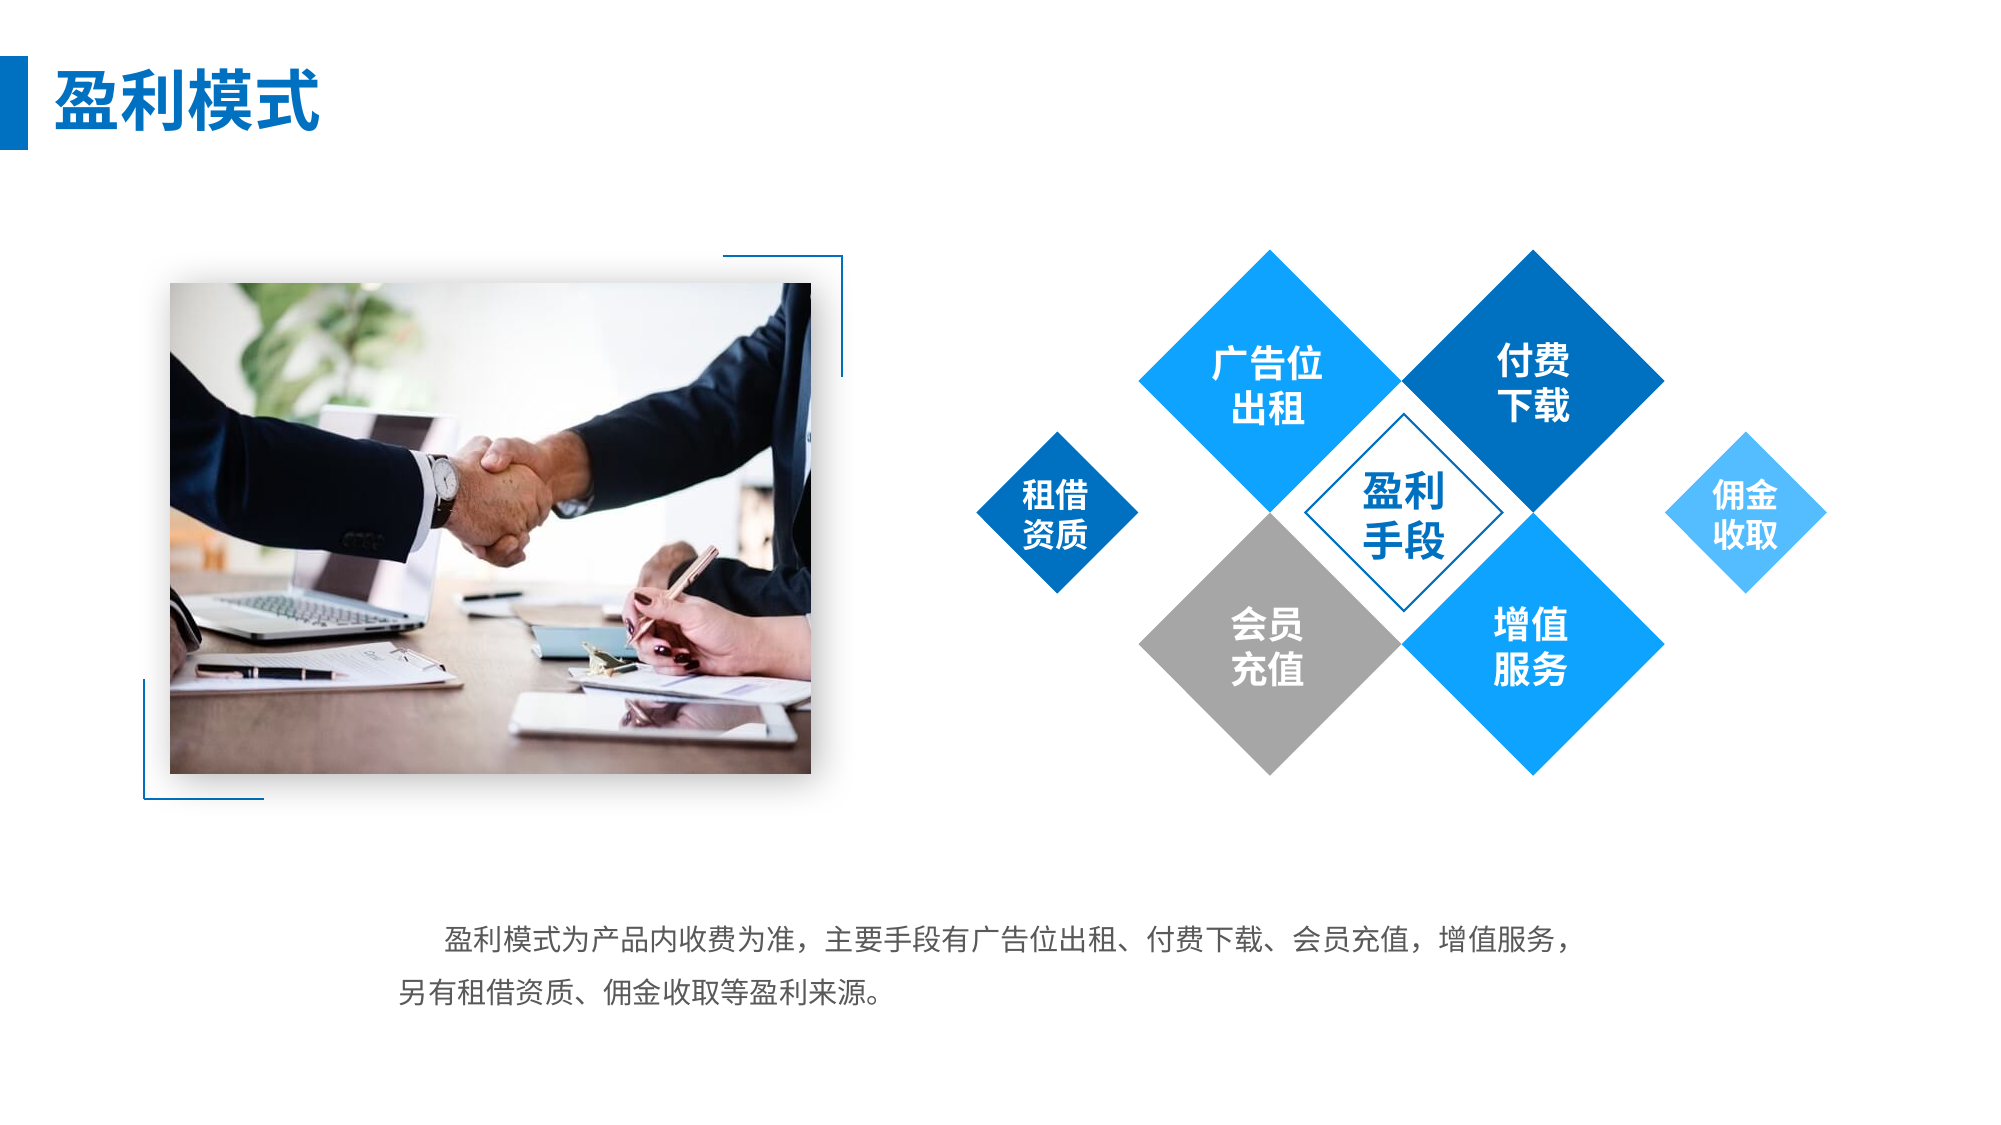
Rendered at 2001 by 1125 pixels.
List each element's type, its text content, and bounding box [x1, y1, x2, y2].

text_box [0, 51, 372, 150]
picture [170, 283, 811, 774]
text_box 盈利模式为产品内收费为准，主要手段有广告位出租、付费下载、会员充值，增值服务，另有租借资质、佣金收取等盈利来源。 [384, 896, 1616, 1017]
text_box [999, 287, 1827, 738]
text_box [143, 678, 264, 800]
